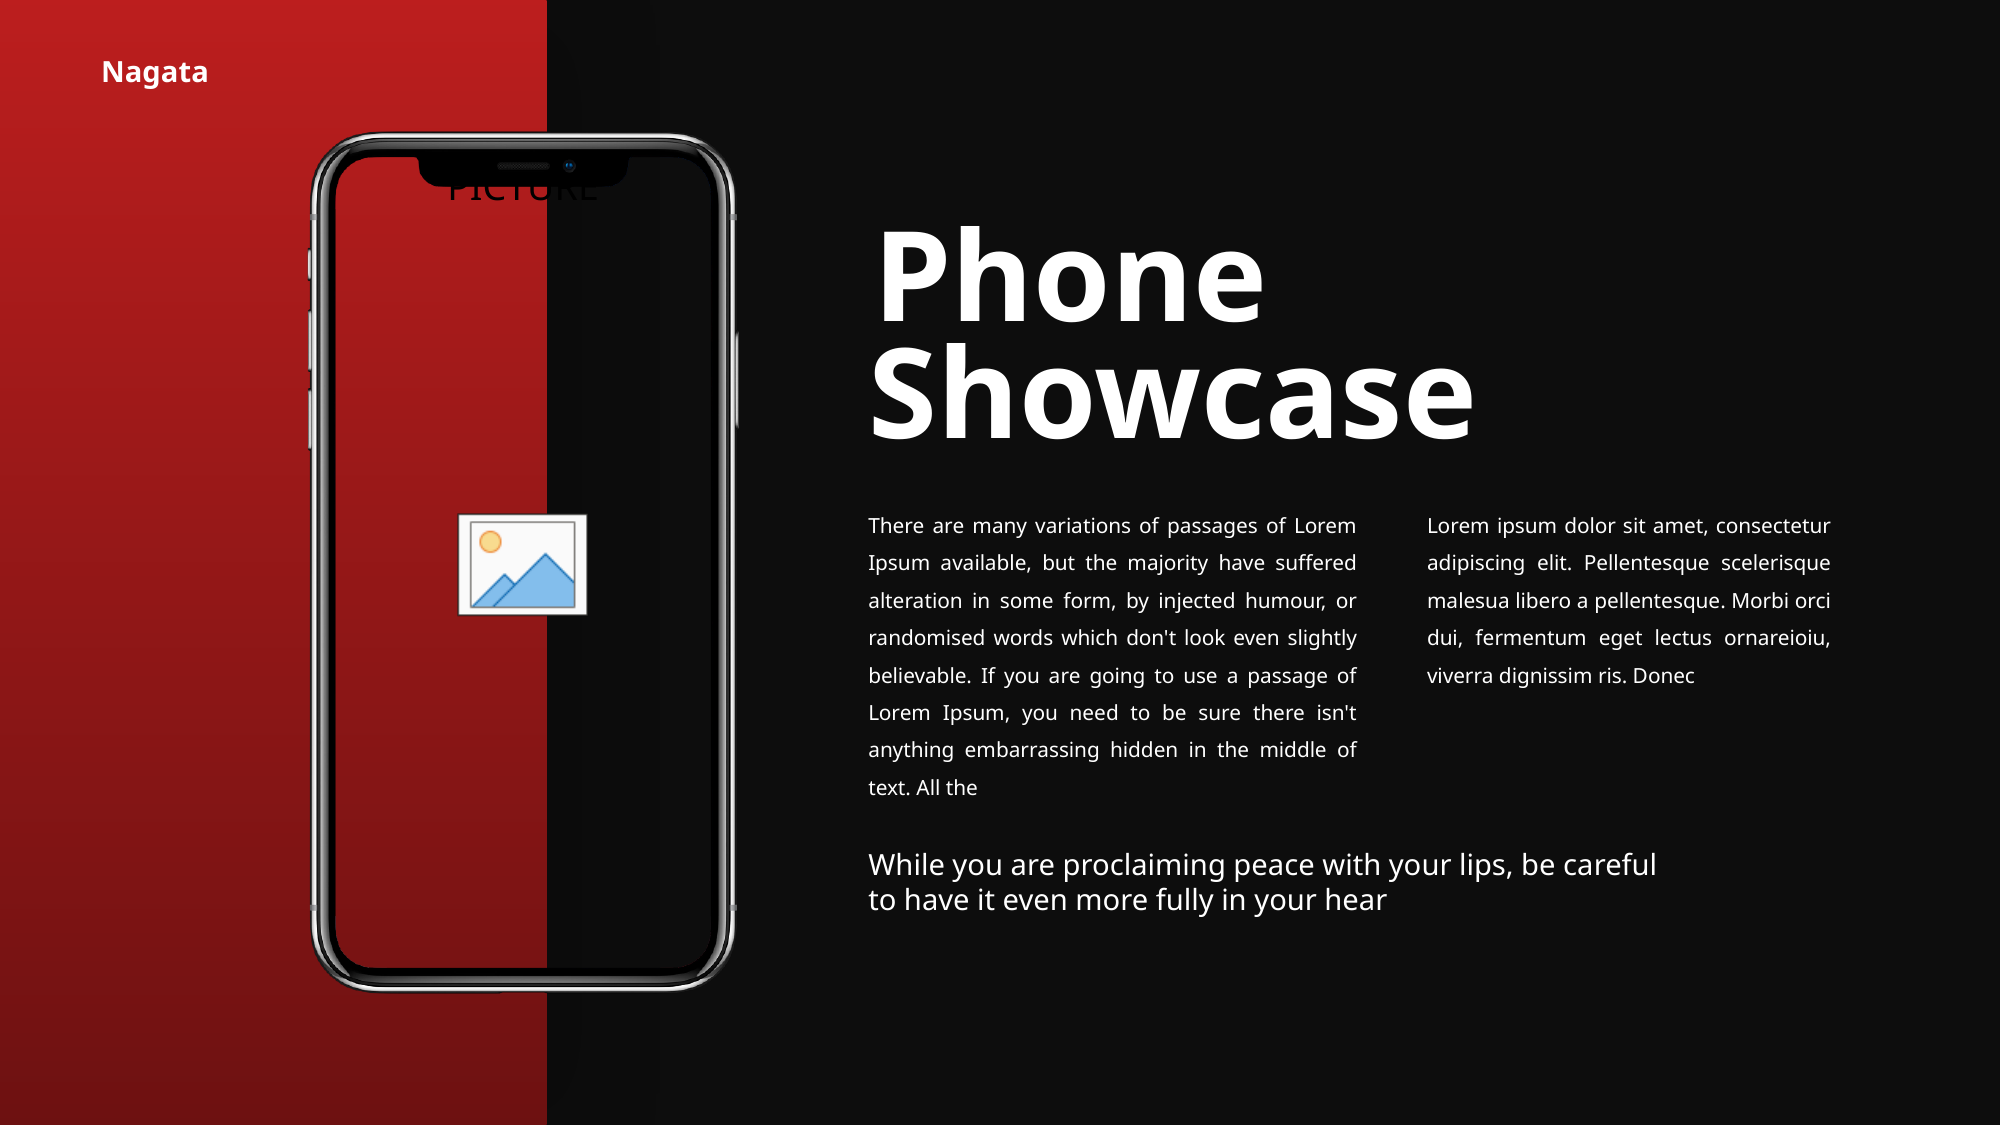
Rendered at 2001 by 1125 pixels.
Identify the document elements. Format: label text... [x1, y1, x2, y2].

text_box [0, 0, 548, 1125]
text_box Nagata [86, 46, 275, 96]
text_box There are many variations of passages of Lorem Ipsum available, but the majority have suffered alteration in some form, by injected humour, or randomised words which don't look even slightly believable. If you are going to use a passage of Lorem Ipsum, you need to be sure there isn't anything embarrassing hidden in the middle of text. All the [853, 492, 1372, 807]
text_box Showcase [853, 306, 1568, 471]
picture [306, 129, 740, 1002]
text_box Lorem ipsum dolor sit amet, consectetur adipiscing elit. Pellentesque scelerisque malesua libero a pellentesque. Morbi orci dui, fermentum eget lectus ornareioiu, viverra dignissim ris. Donec [1412, 492, 1846, 695]
text_box While you are proclaiming peace with your lips, be careful to have it even more fully in your hear [853, 839, 1694, 924]
text_box Phone [858, 189, 1572, 354]
